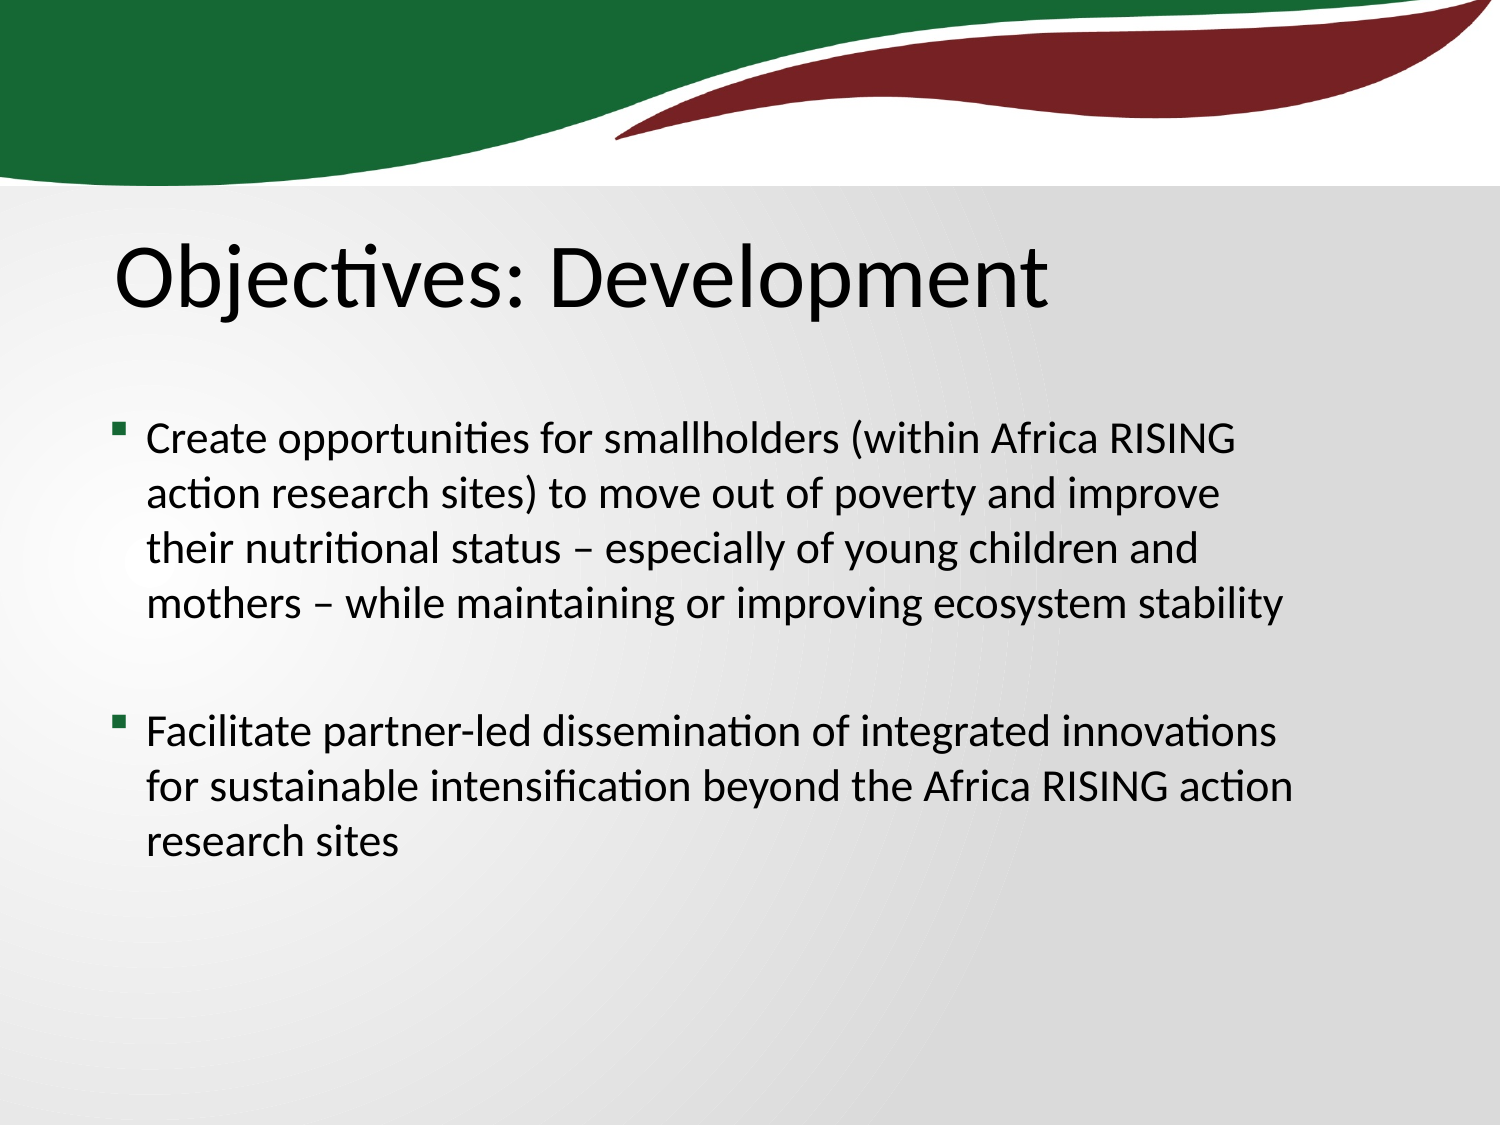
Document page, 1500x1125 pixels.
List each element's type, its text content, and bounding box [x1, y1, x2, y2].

list Create opportunities for smallholders (within Africa RISING action research sites) to move out of poverty and improve their nutritional status – especially of young children and mothers – while maintaining or improving ecosystem stability Facilitate partner-led dissemination of integrated innovations for sustainable intensification beyond the Africa RISING action research sites [75, 399, 1325, 1013]
text_box Objectives: Development [100, 208, 1351, 358]
picture [0, 0, 1500, 186]
